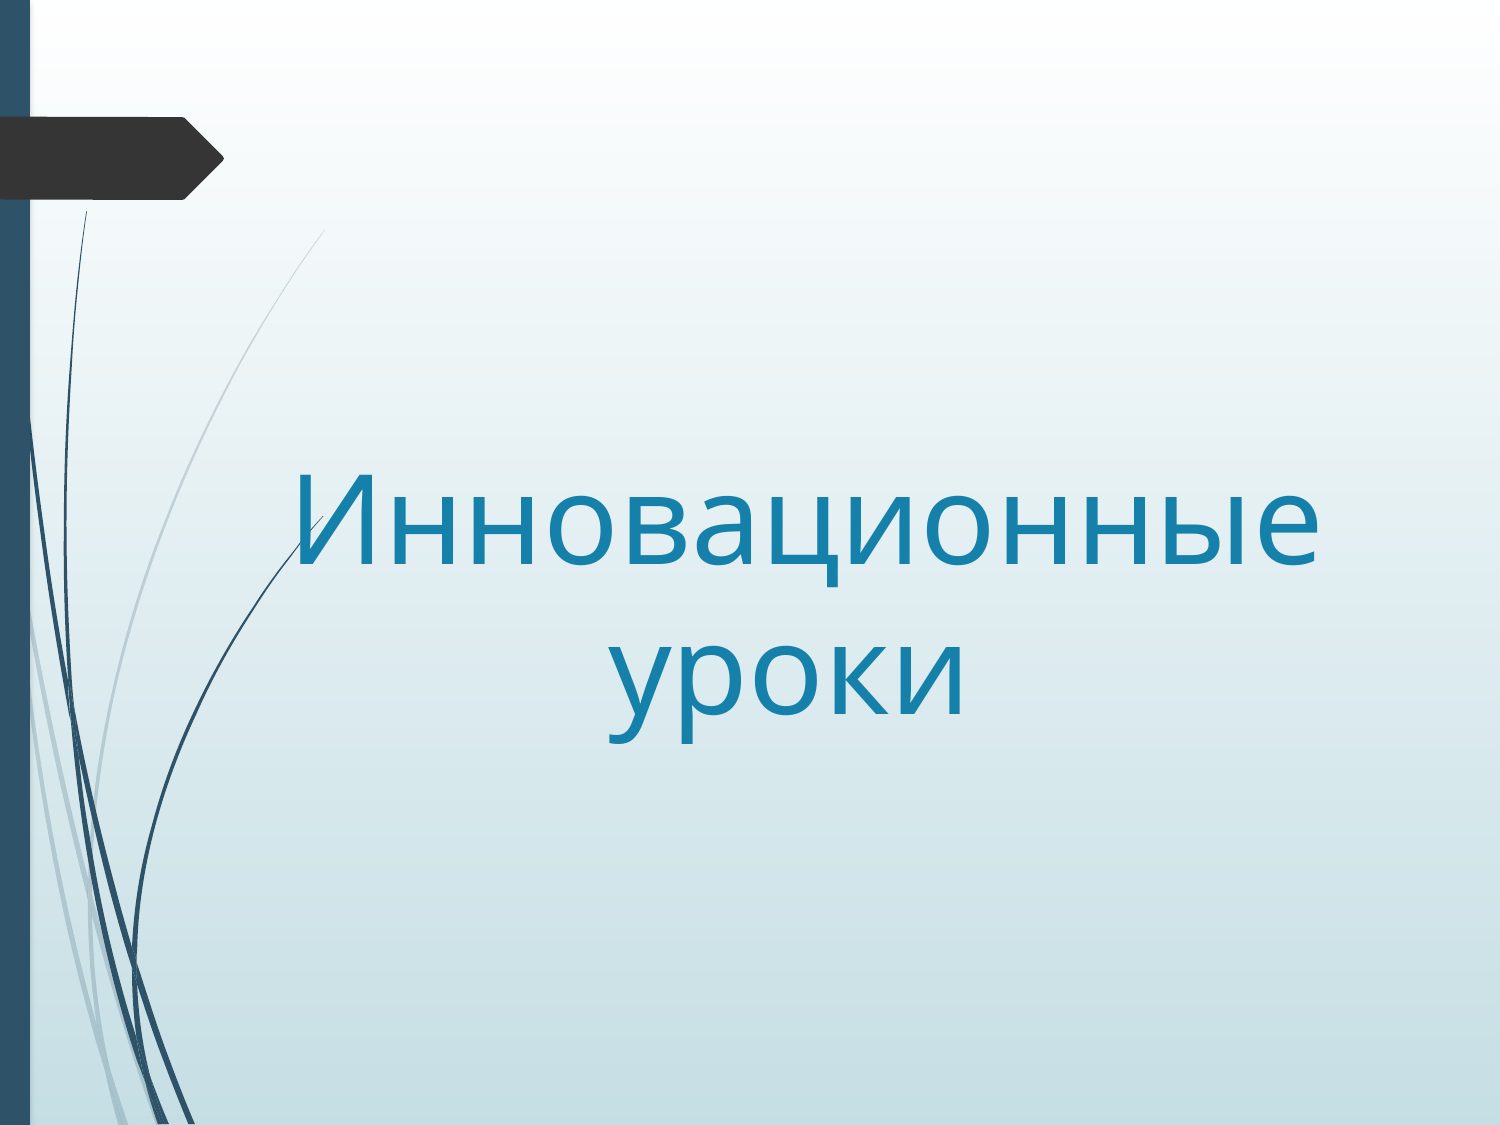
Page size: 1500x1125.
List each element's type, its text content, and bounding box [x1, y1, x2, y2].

title Инновационные уроки [112, 432, 1500, 787]
